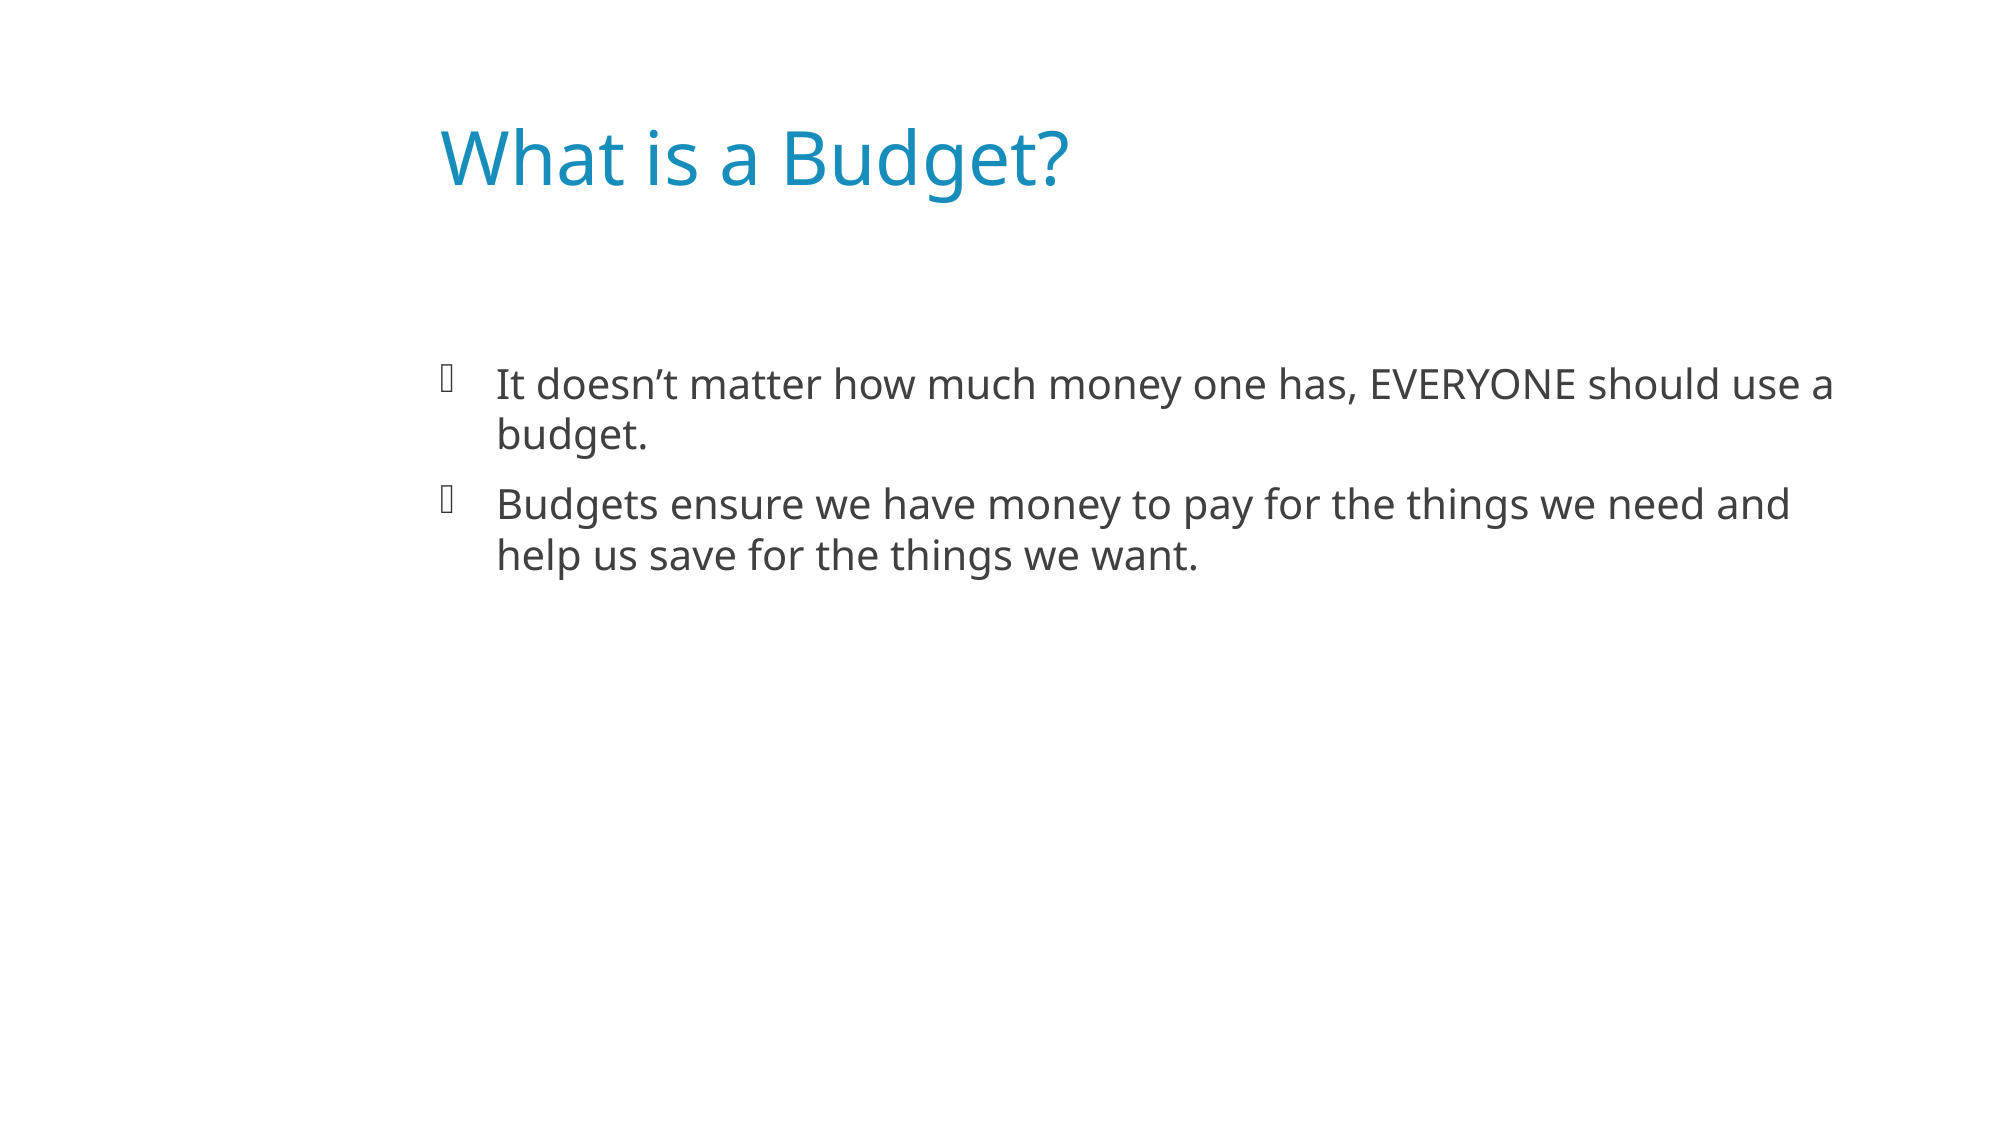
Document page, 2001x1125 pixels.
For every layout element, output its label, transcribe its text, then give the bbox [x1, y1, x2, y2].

list It doesn’t matter how much money one has, EVERYONE should use a budget. Budgets ensure we have money to pay for the things we need and help us save for the things we want. [424, 350, 1888, 970]
title What is a Budget? [425, 102, 1888, 313]
